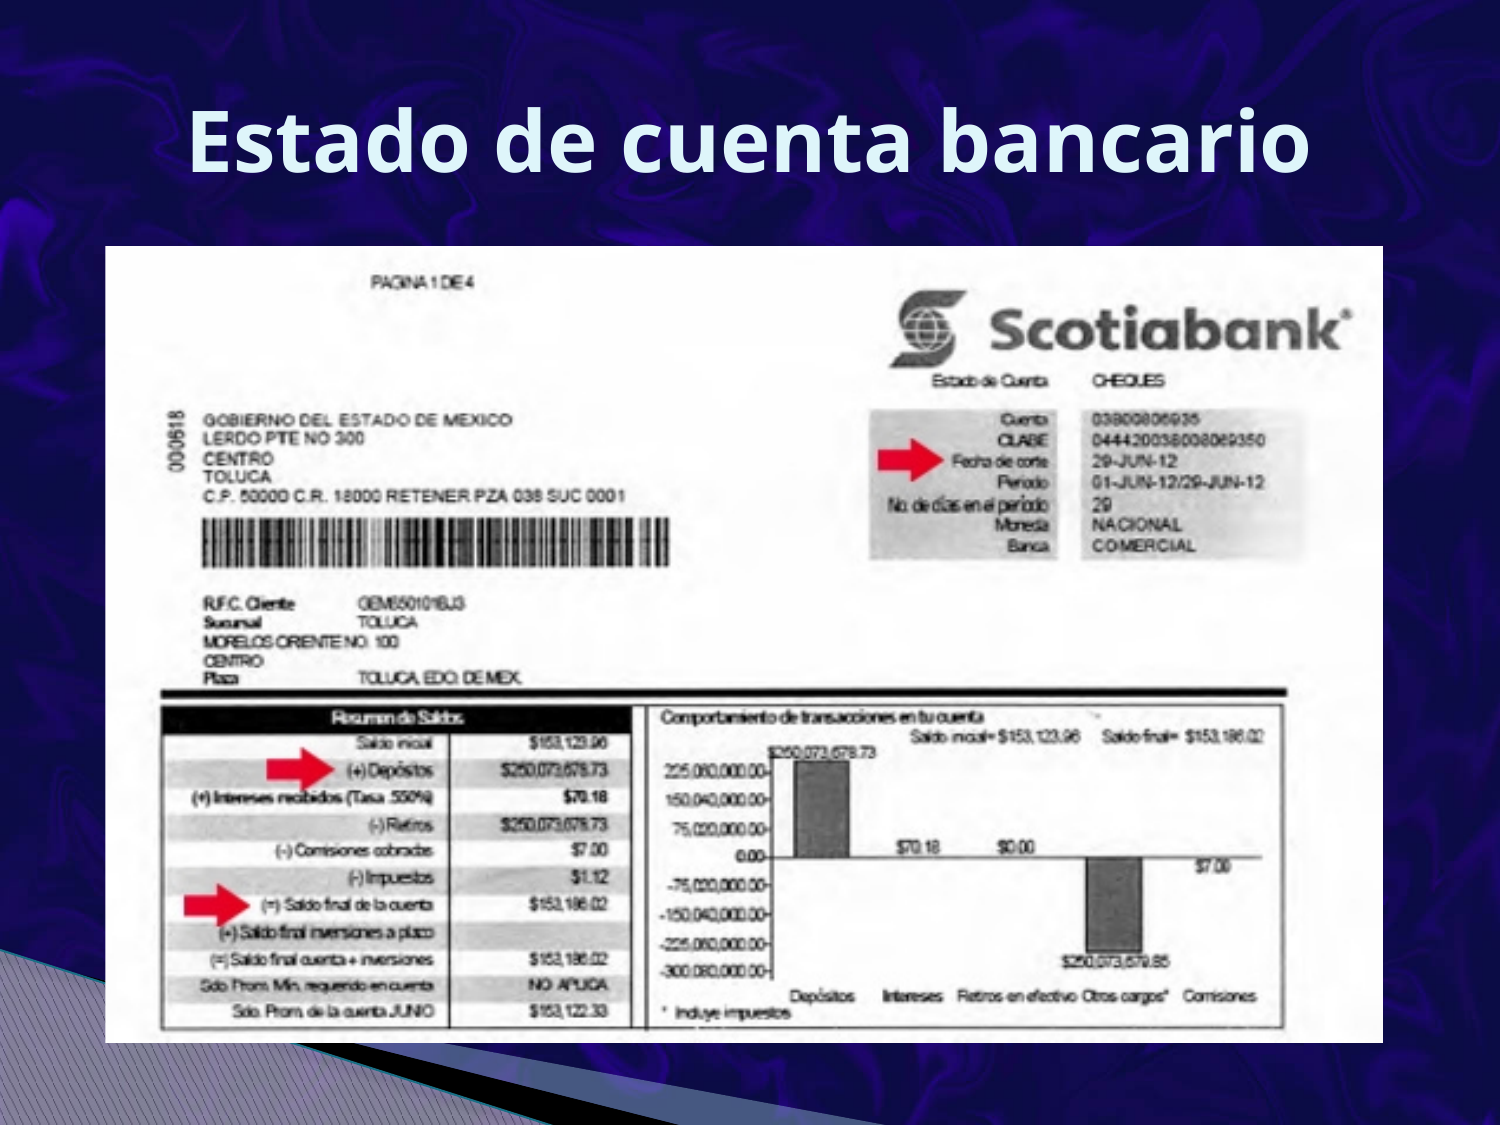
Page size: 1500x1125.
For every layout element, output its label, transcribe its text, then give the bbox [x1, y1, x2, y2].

title Estado de cuenta bancario [75, 45, 1425, 233]
picture [0, 0, 1500, 1125]
